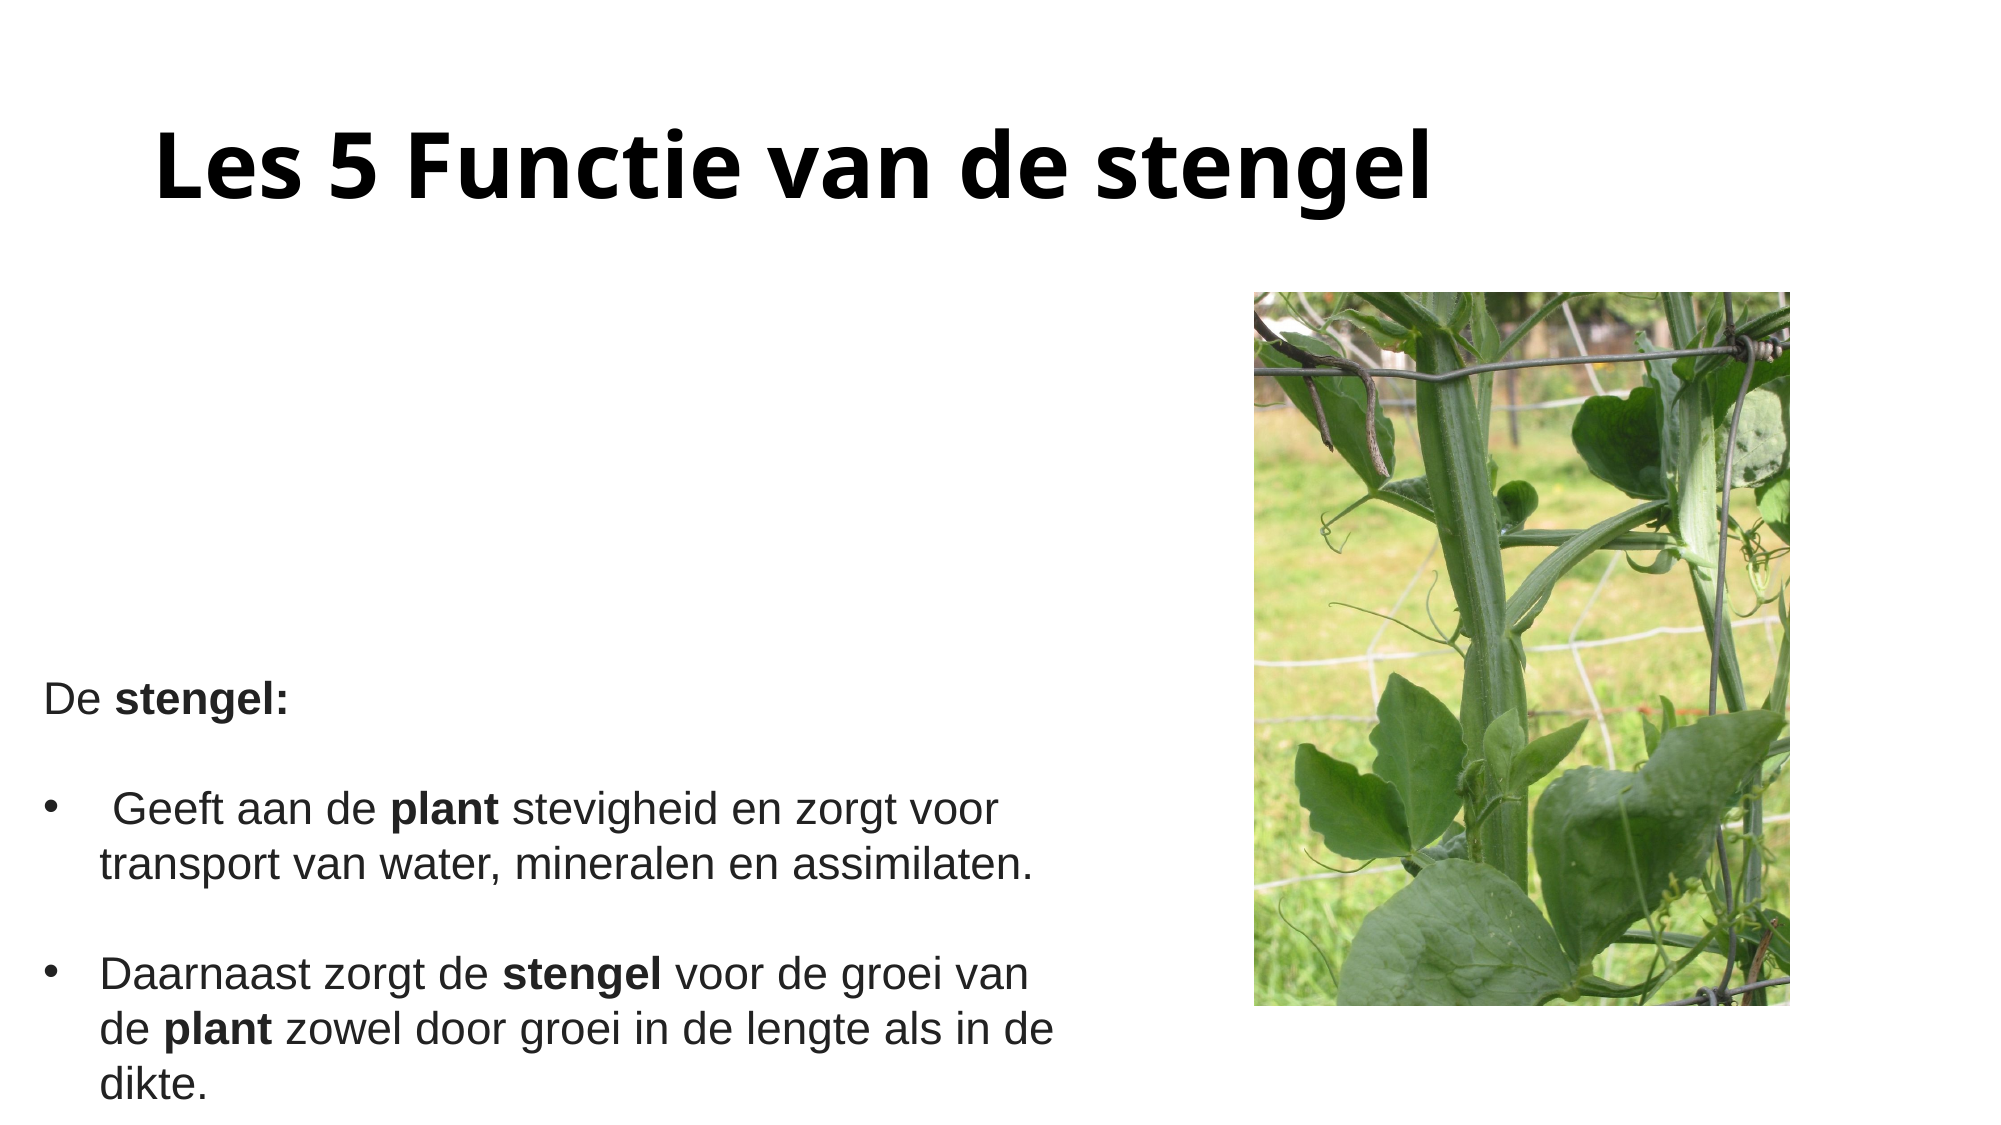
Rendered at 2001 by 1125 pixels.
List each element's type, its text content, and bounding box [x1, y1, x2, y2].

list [1254, 292, 1790, 1007]
text_box De stengel: Geeft aan de plant stevigheid en zorgt voor transport van water, mineralen en assimilaten. Daarnaast zorgt de stengel voor de groei van de plant zowel door groei in de lengte als in de dikte. [28, 661, 1143, 1116]
title Les 5 Functie van de stengel [137, 59, 1863, 278]
